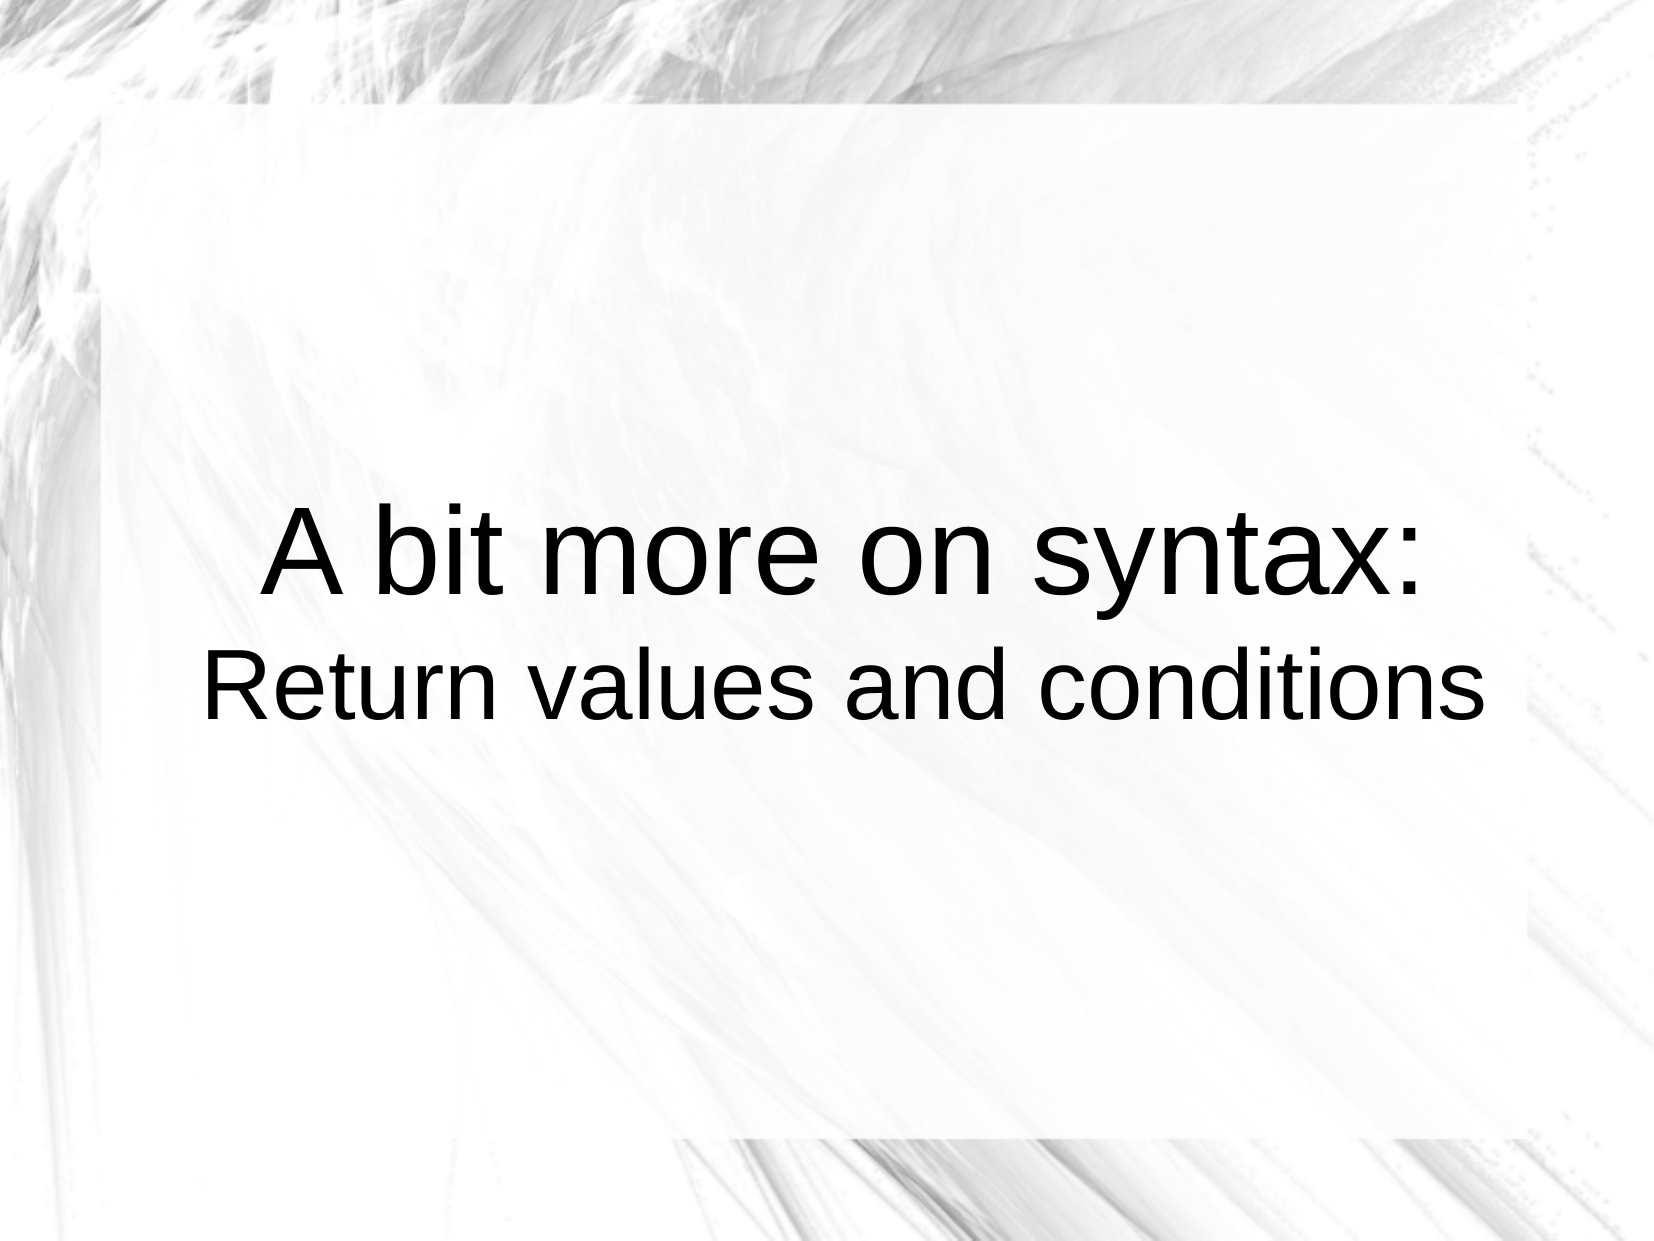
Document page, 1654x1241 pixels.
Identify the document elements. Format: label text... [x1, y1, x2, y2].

picture [0, 0, 1654, 1241]
list A bit more on syntax: Return values and conditions [118, 319, 1571, 1109]
